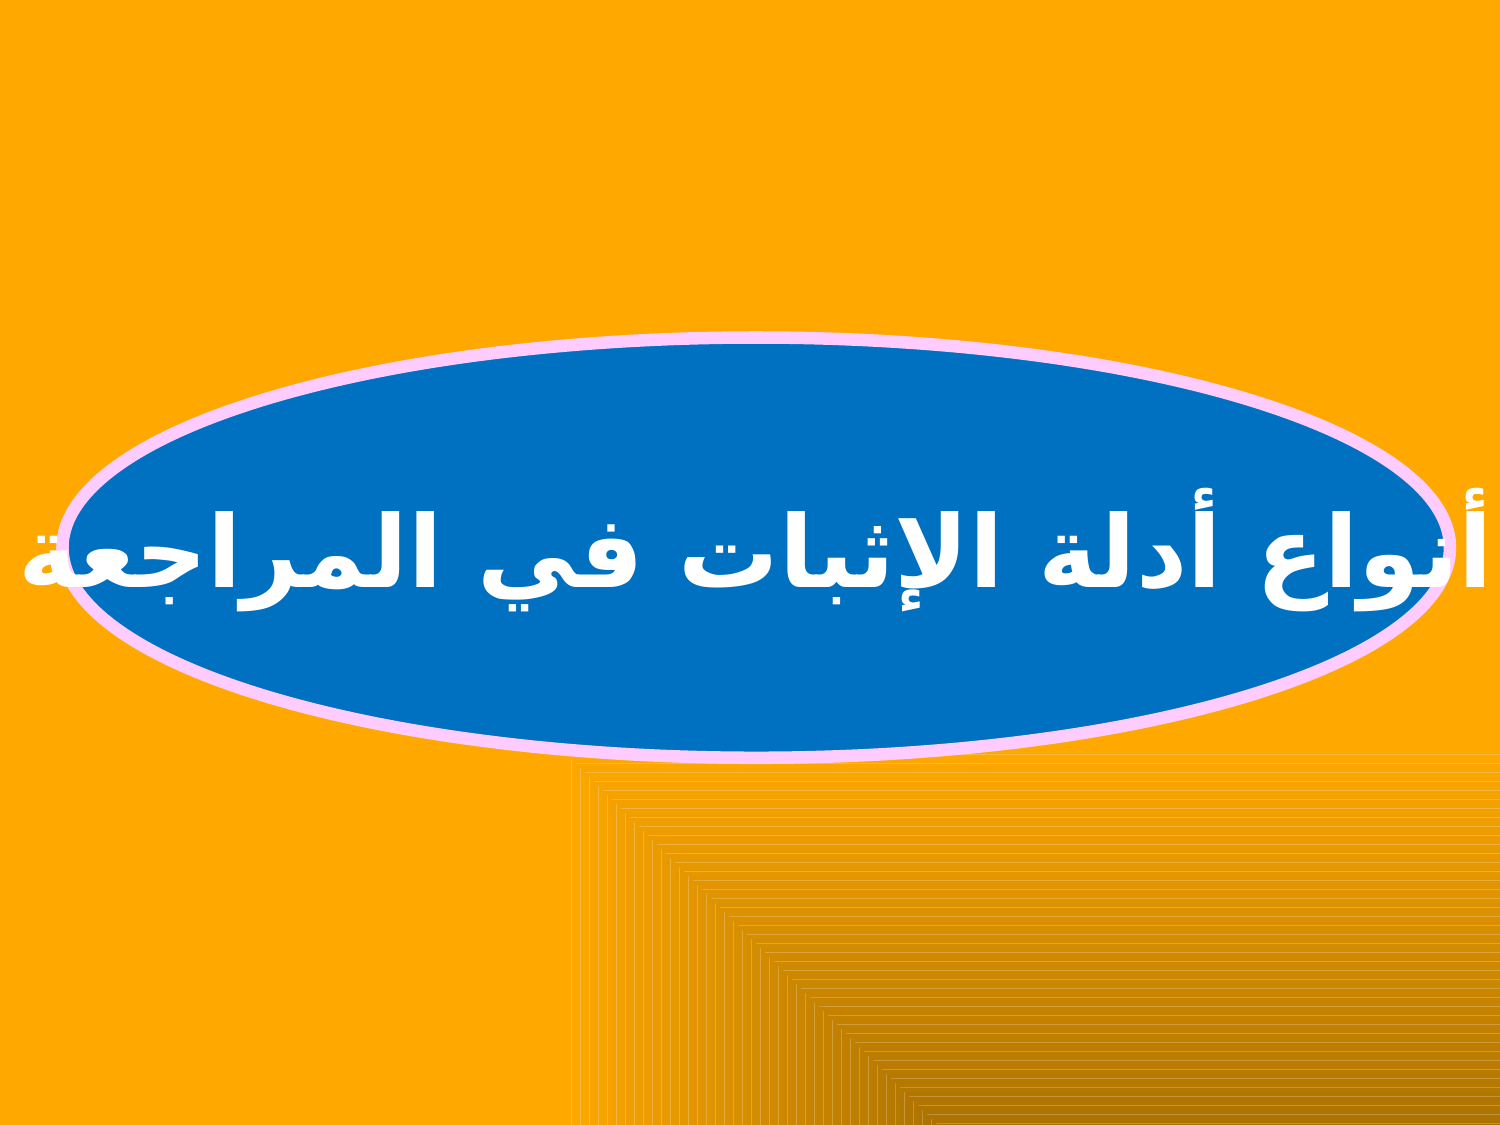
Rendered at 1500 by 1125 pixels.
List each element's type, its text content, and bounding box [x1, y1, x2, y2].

text_box أنواع أدلة الإثبات في المراجعة [62, 337, 1450, 758]
